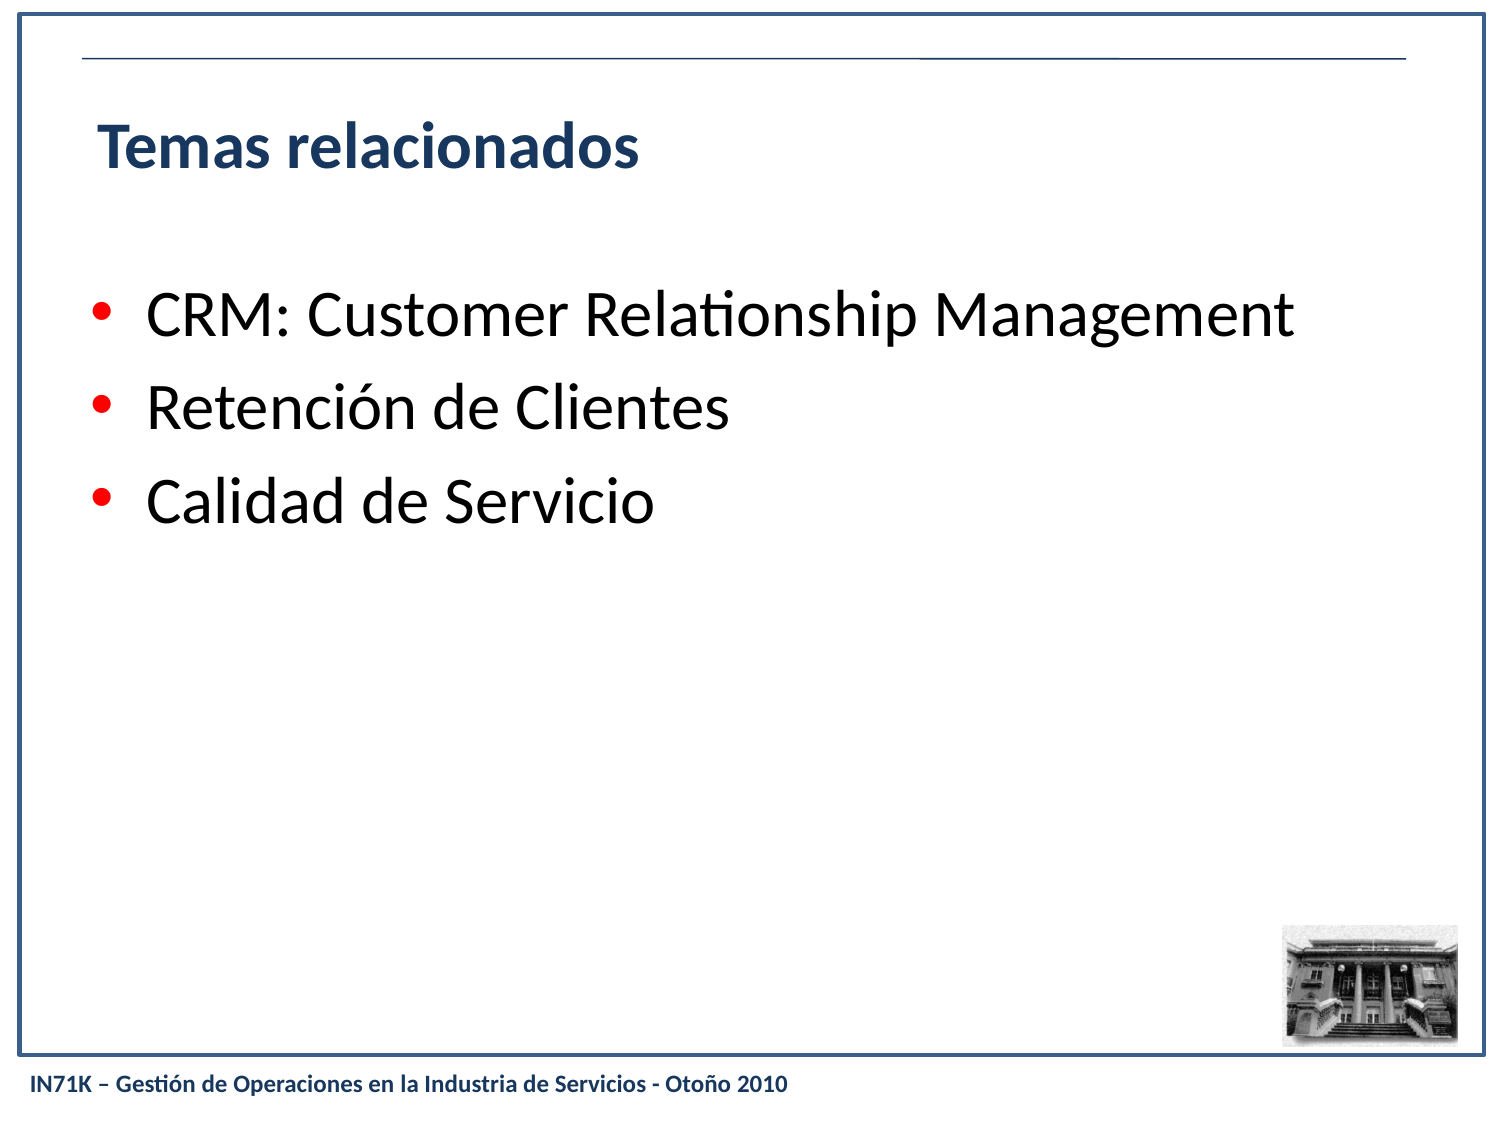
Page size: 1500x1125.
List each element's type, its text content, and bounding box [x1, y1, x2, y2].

title Temas relacionados [81, 81, 1414, 202]
picture [1282, 925, 1458, 1047]
list CRM: Customer Relationship Management Retención de Clientes Calidad de Servicio [74, 262, 1426, 1006]
